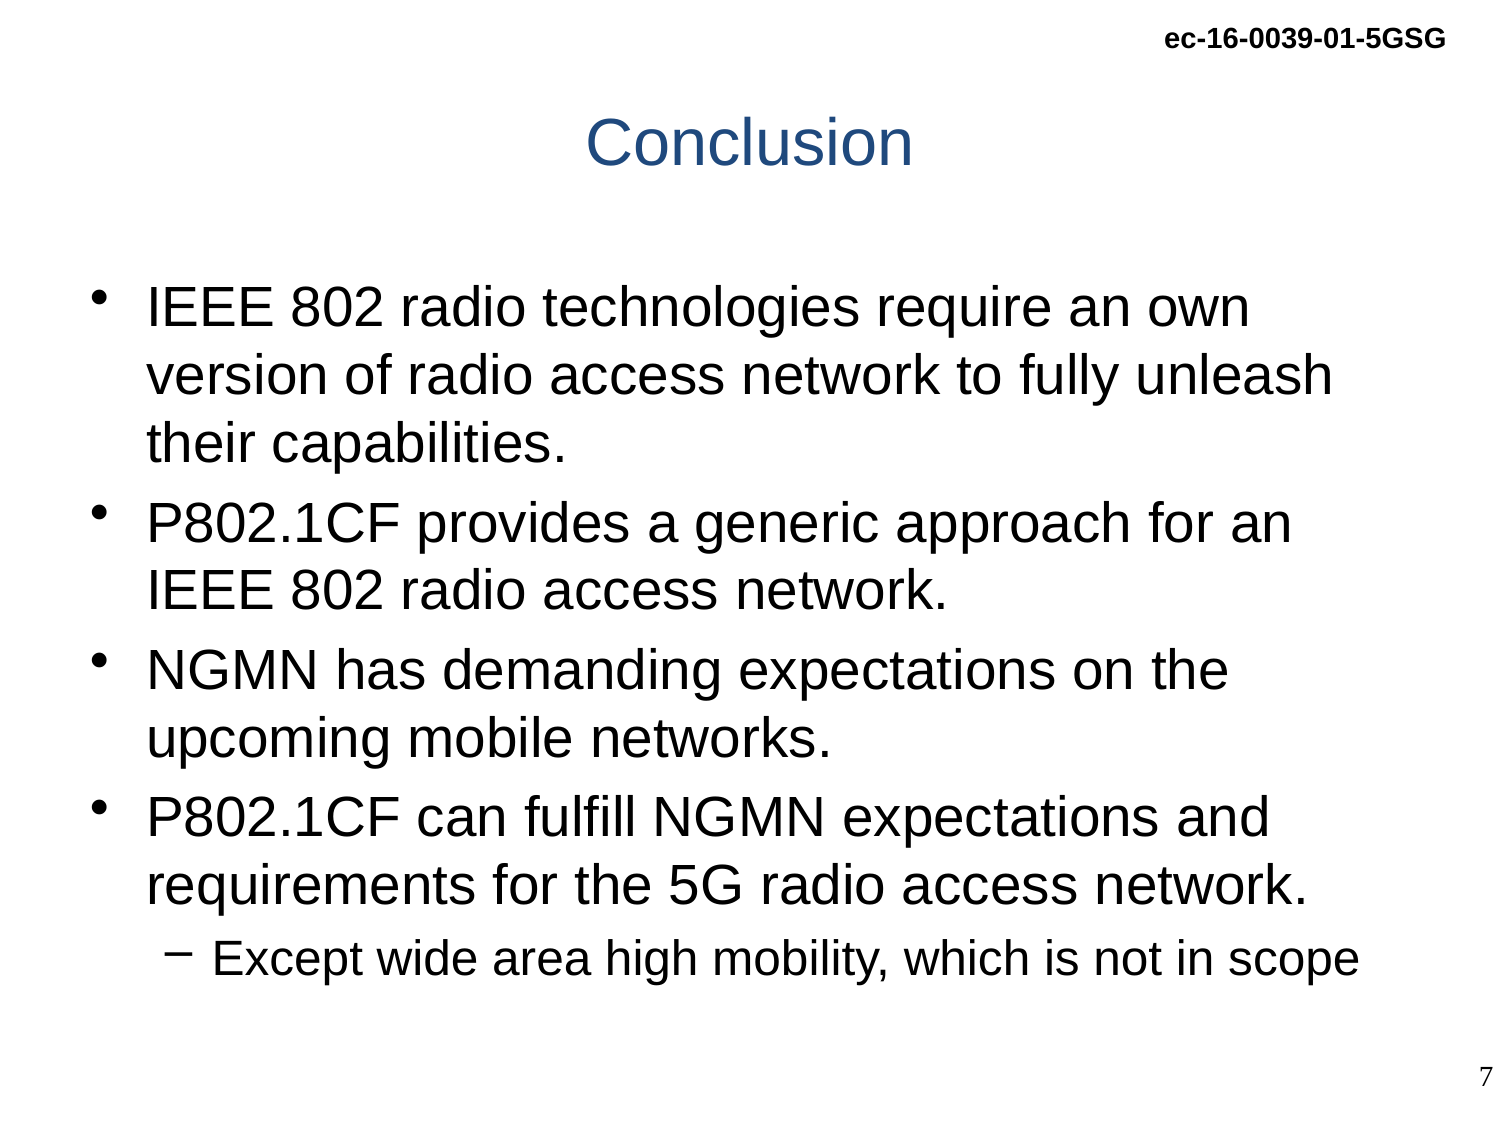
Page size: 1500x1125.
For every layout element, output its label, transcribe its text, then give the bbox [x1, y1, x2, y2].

list IEEE 802 radio technologies require an own version of radio access network to fully unleash their capabilities. P802.1CF provides a generic approach for an IEEE 802 radio access network. NGMN has demanding expectations on the upcoming mobile networks. P802.1CF can fulfill NGMN expectations and requirements for the 5G radio access network. Except wide area high mobility, which is not in scope [75, 262, 1425, 1005]
title Conclusion [75, 45, 1425, 233]
